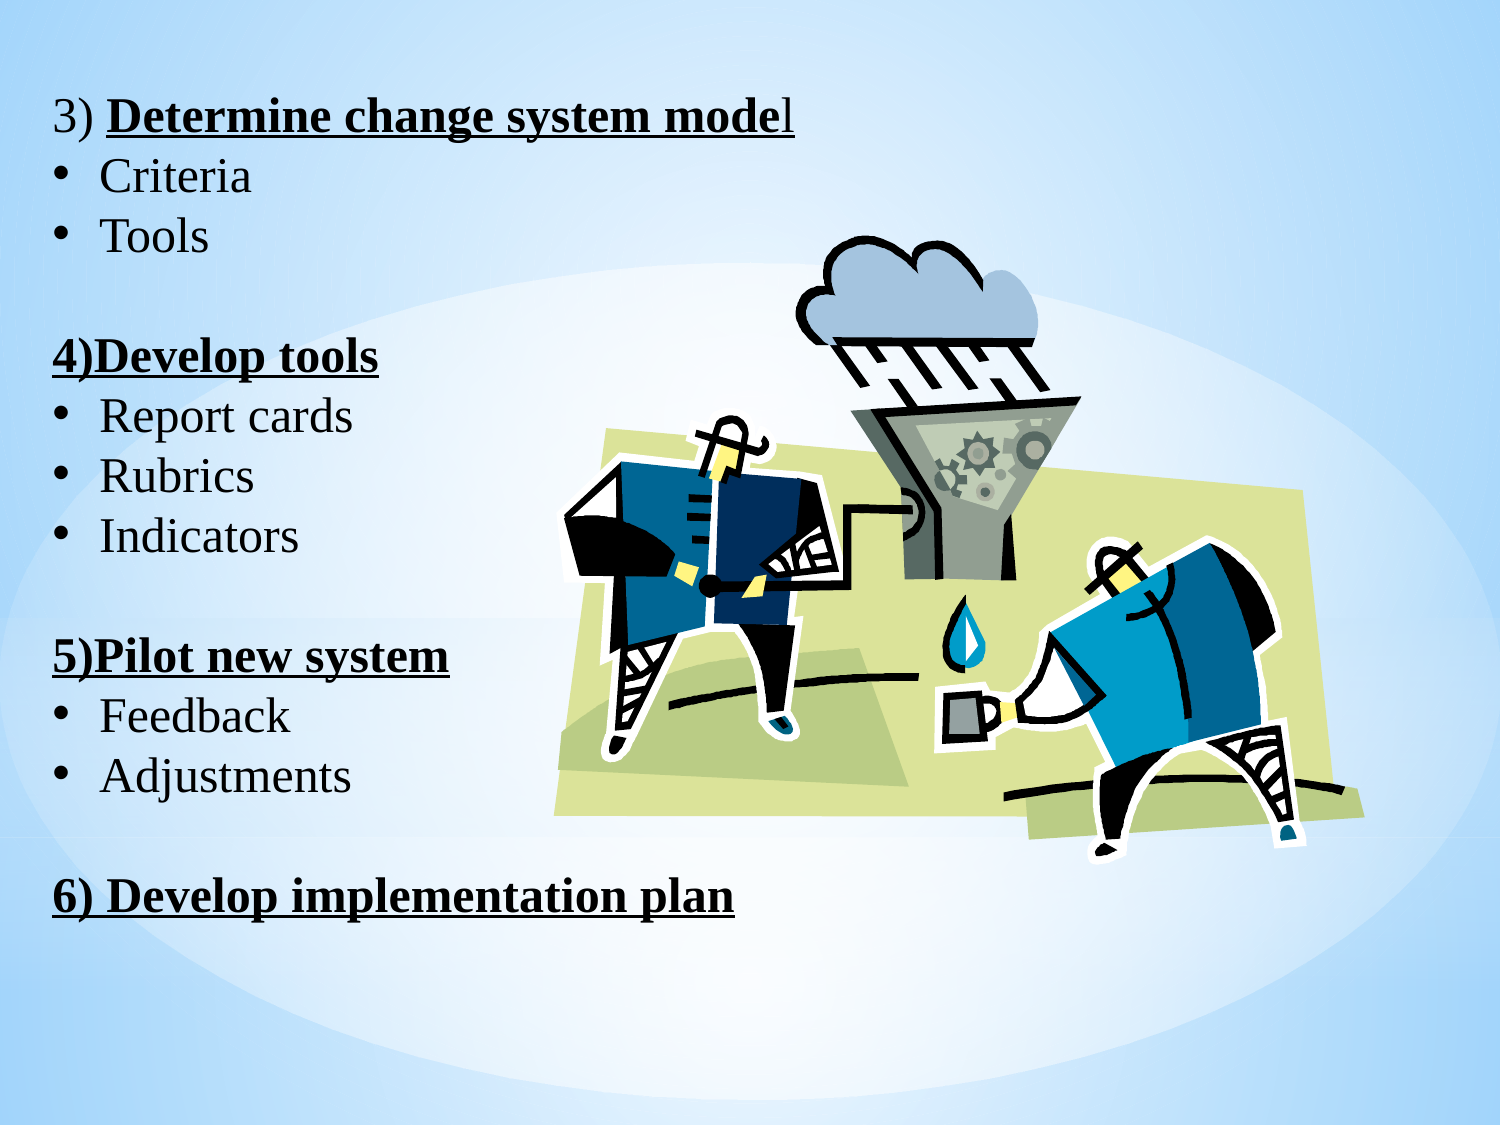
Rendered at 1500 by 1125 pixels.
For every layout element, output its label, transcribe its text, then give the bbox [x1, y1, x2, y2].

picture [552, 224, 1376, 876]
text_box 3) Determine change system model Criteria Tools 4)Develop tools Report cards Rubrics Indicators 5)Pilot new system Feedback Adjustments 6) Develop implementation plan [37, 74, 1438, 930]
